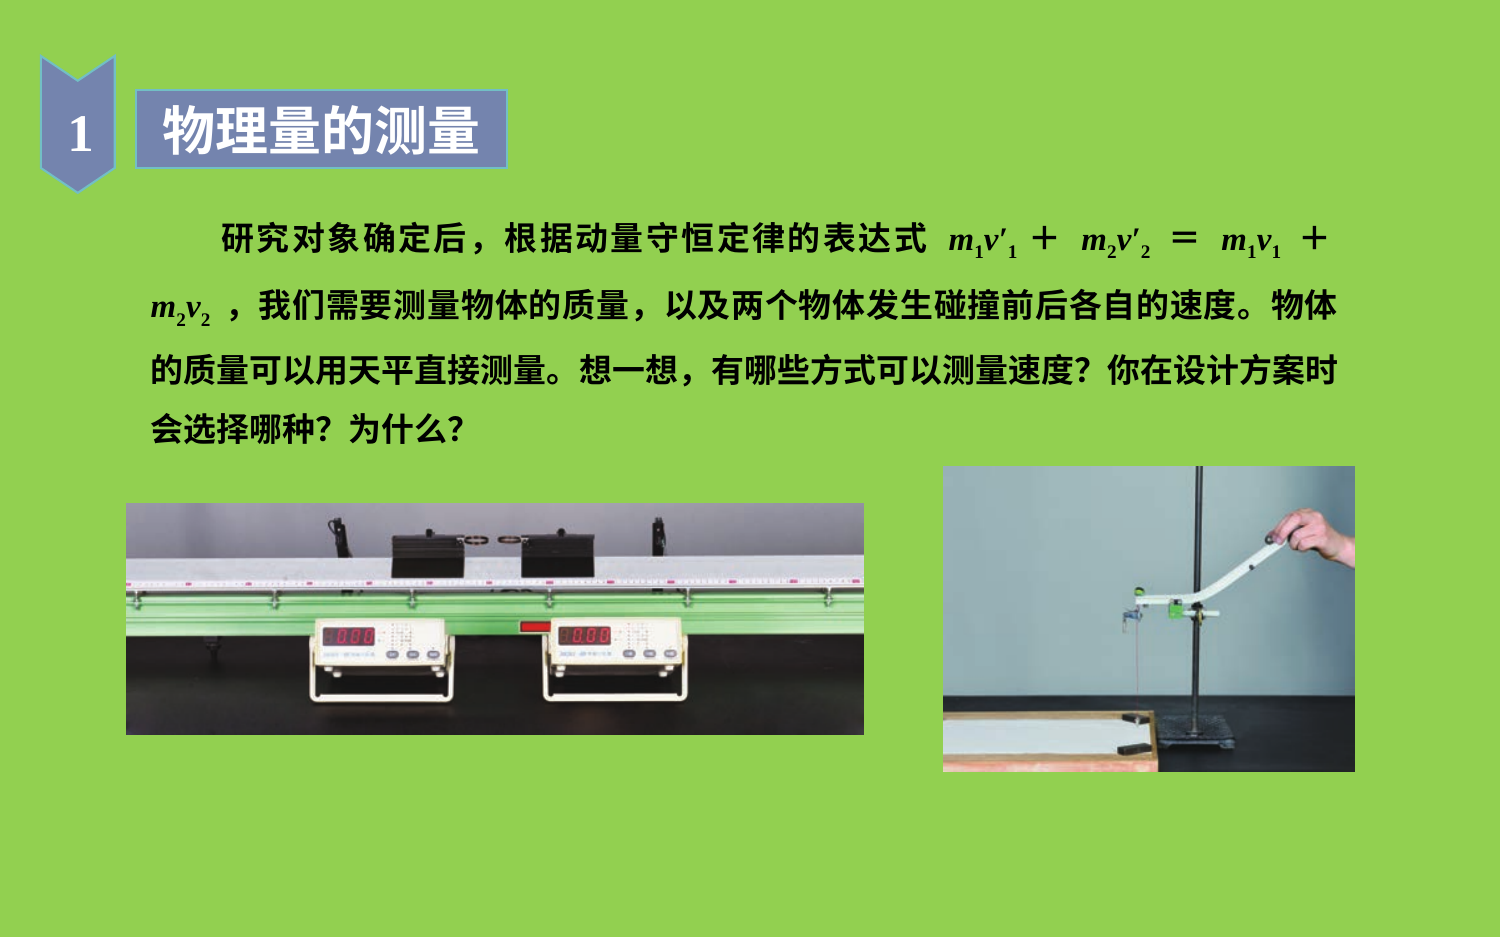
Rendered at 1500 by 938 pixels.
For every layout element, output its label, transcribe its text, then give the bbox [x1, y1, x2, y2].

text_box 研究对象确定后，根据动量守恒定律的表达式 m1v′1＋ m2v′2 ＝ m1v1 ＋m2v2 ，我们需要测量物体的质量，以及两个物体发生碰撞前后各自的速度。物体的质量可以用天平直接测量。想一想，有哪些方式可以测量速度？你在设计方案时会选择哪种？为什么？ [135, 187, 1355, 525]
picture [942, 466, 1355, 773]
picture [125, 503, 864, 735]
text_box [40, 55, 115, 194]
text_box 物理量的测量 [135, 90, 507, 169]
